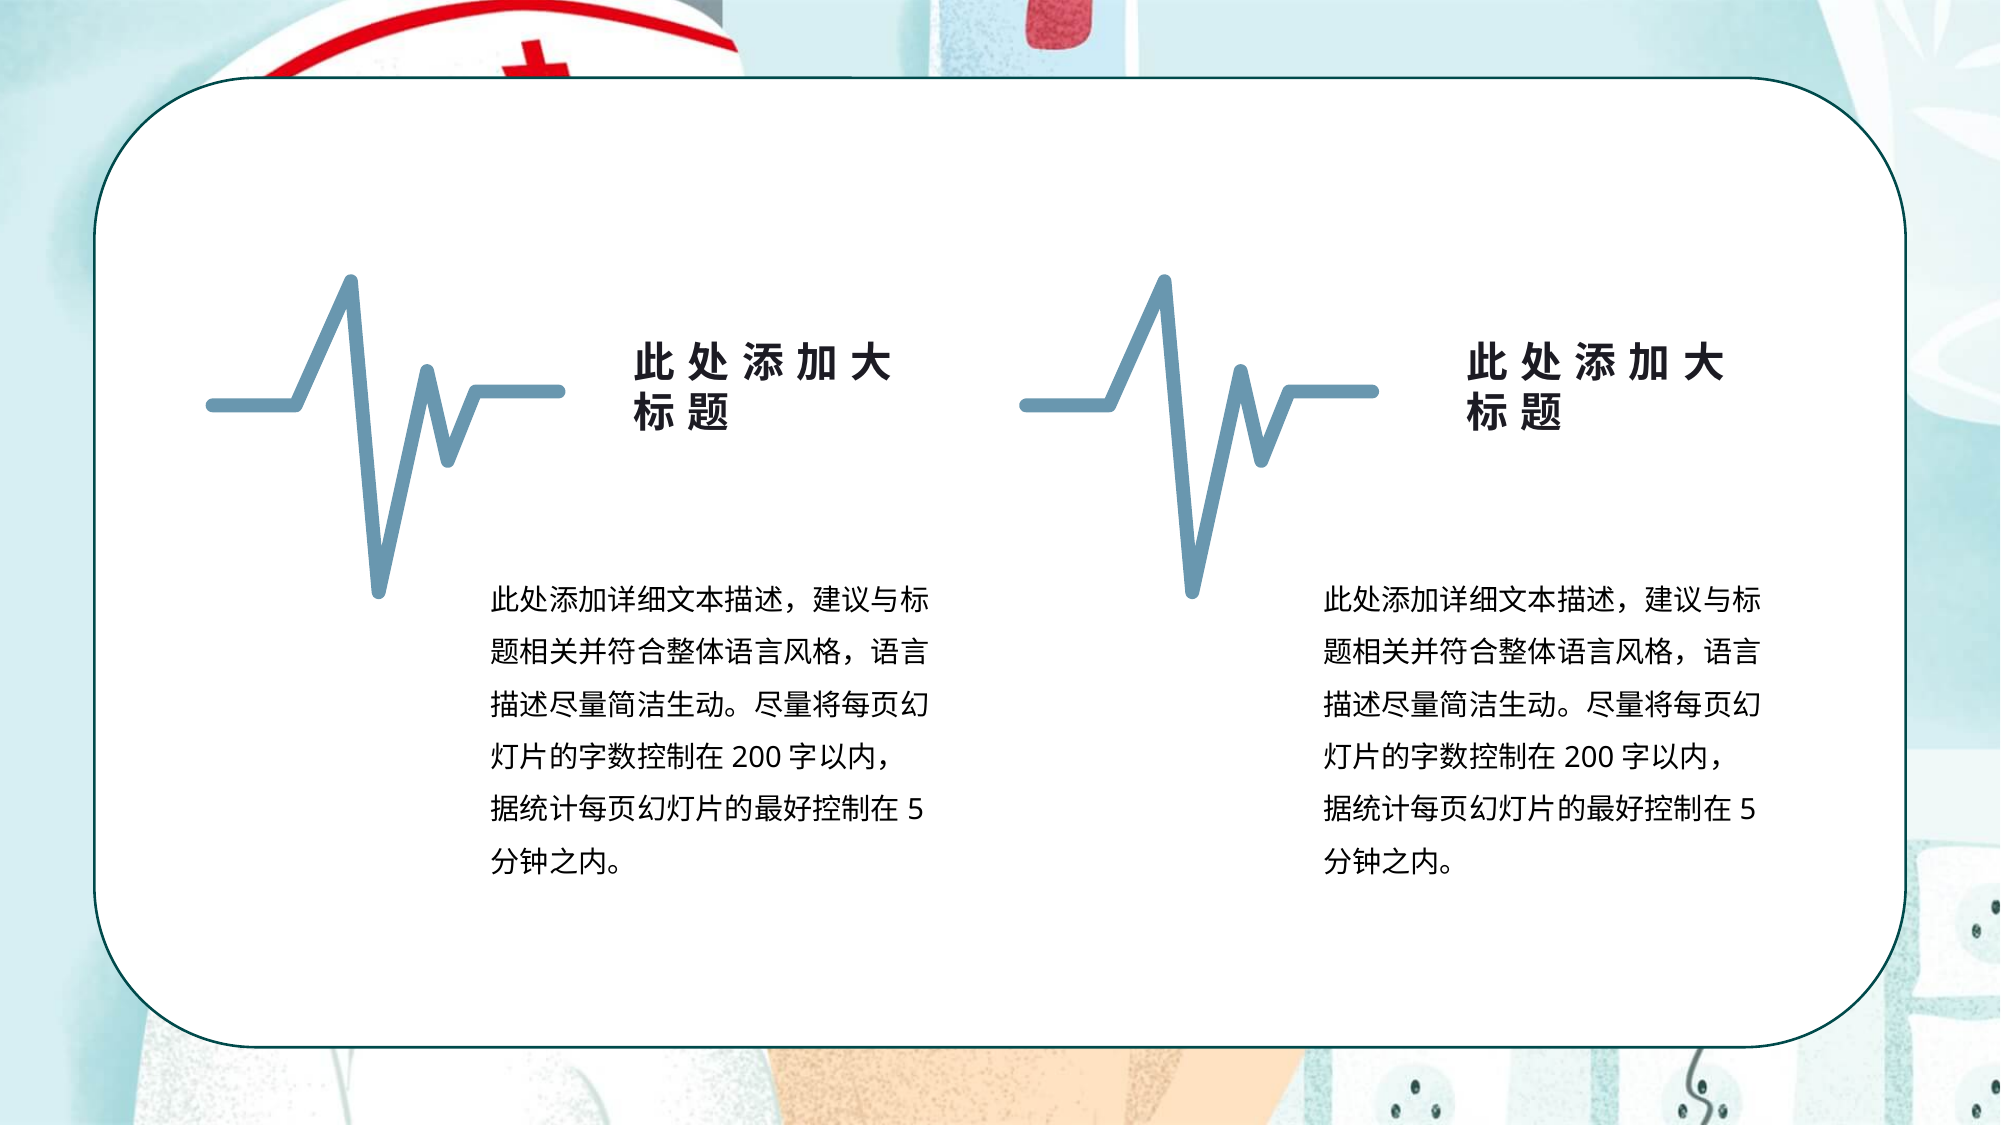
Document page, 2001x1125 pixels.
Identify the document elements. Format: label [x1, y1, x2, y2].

text_box [93, 76, 1907, 1049]
text_box [205, 274, 1780, 890]
picture [0, 0, 2001, 1125]
